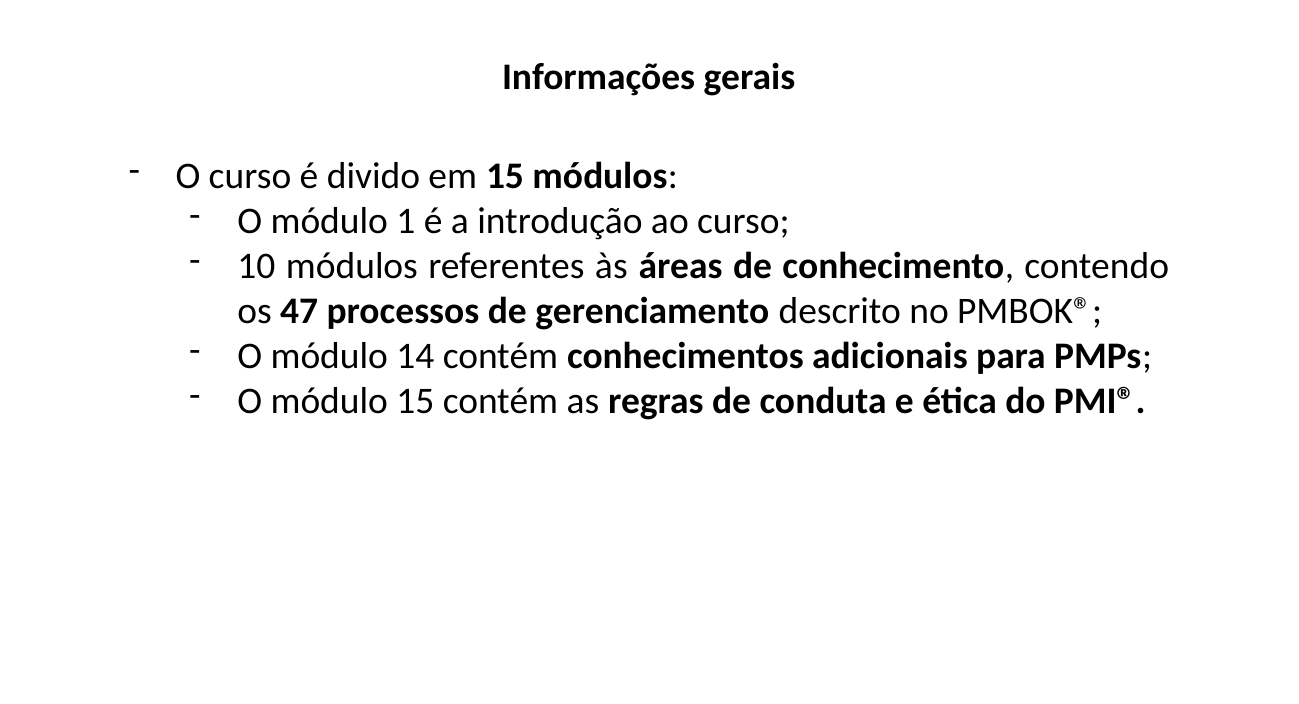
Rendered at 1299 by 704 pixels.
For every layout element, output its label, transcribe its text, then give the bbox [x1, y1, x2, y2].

text_box Informações gerais [0, 44, 1299, 106]
text_box O curso é divido em 15 módulos: O módulo 1 é a introdução ao curso; 10 módulos referentes às áreas de conhecimento, contendo os 47 processos de gerenciamento descrito no PMBOK®; O módulo 14 contém conhecimentos adicionais para PMPs; O módulo 15 contém as regras de conduta e ética do PMI®. [117, 145, 1181, 559]
